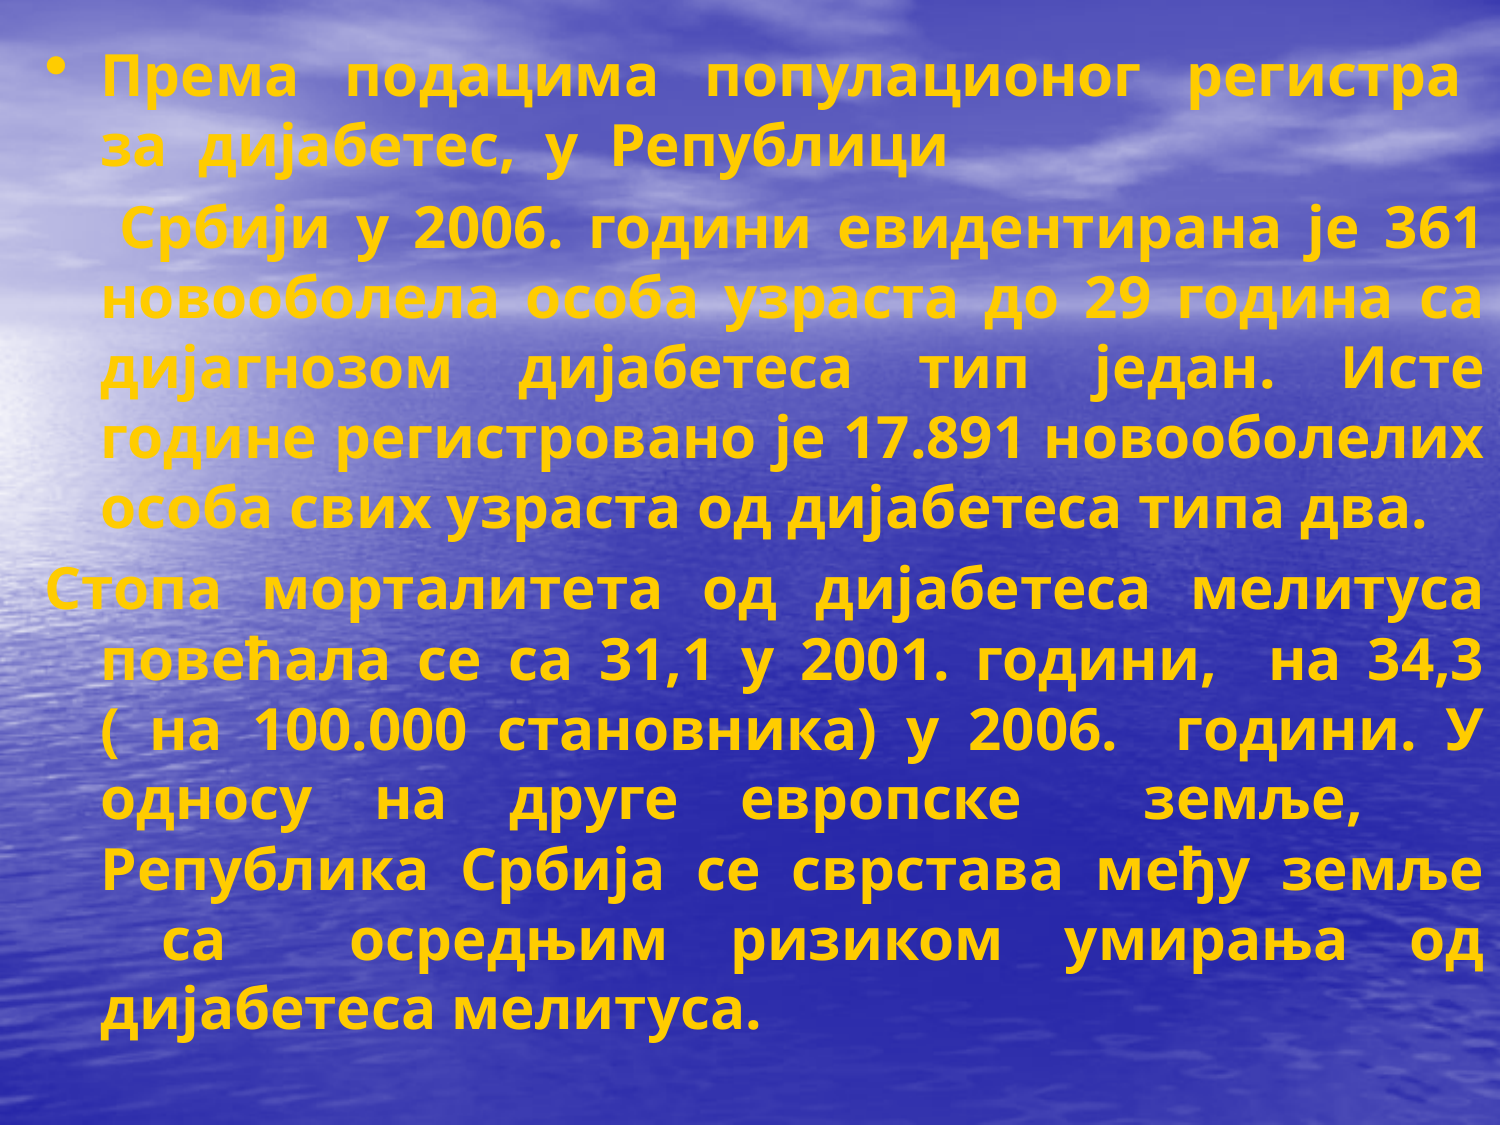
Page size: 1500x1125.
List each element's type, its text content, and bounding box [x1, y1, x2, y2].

list Према подацима популационог регистра за дијабетес, у Републици Србији у 2006. години евидентирана је 361 новооболела особа узраста до 29 година са дијагнозом дијабетеса тип један. Исте године регистровано је 17.891 новооболелих особа свих узраста од дијабетеса типа два. Стопа морталитета од дијабетеса мелитуса повећала се са 31,1 у 2001. години, на 34,3 ( на 100.000 становника) у 2006. години. У односу на друге европске земље, Република Србија се сврстава међу земље са осредњим ризиком умирања од дијабетеса мелитуса. [29, 30, 1500, 1125]
